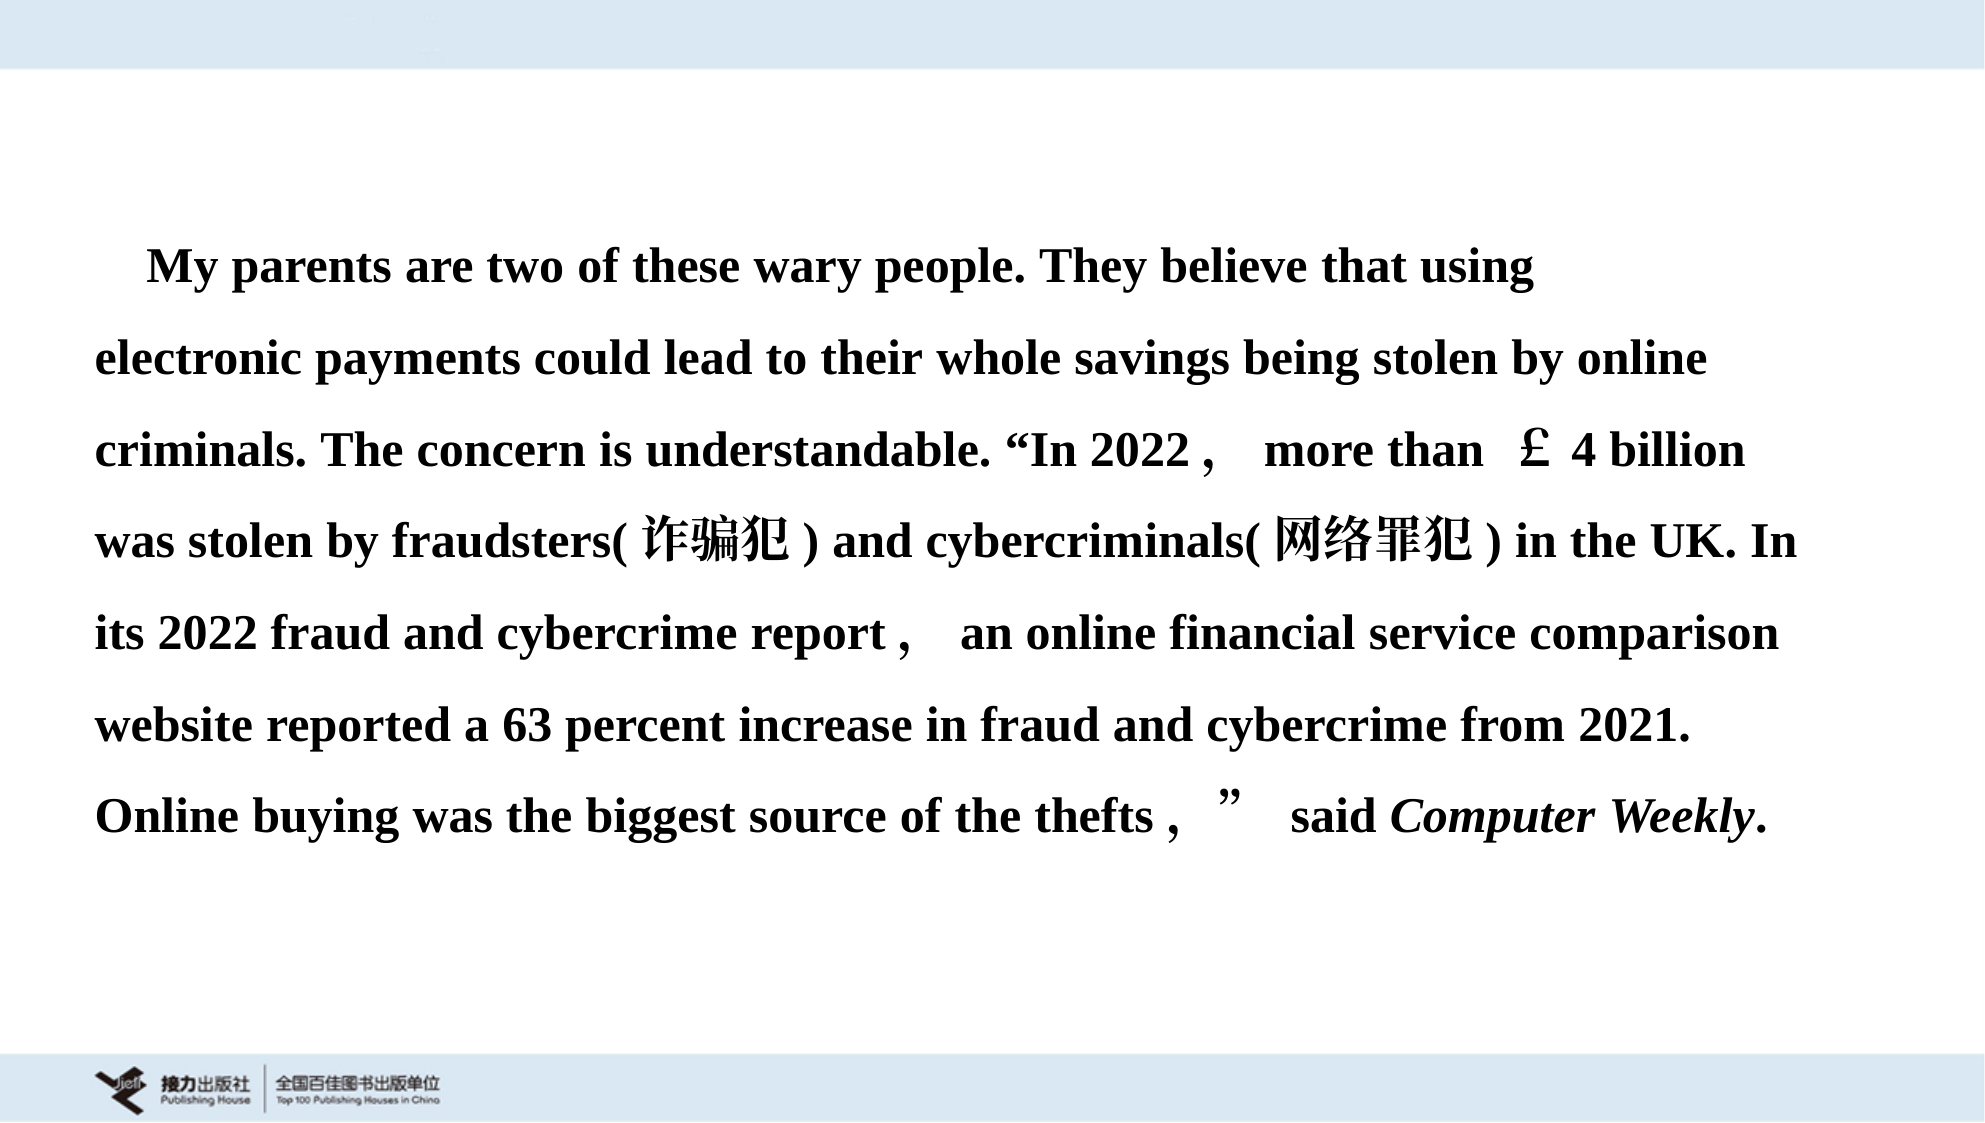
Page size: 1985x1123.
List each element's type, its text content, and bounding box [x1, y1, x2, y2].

picture [0, 0, 1985, 1122]
text_box My parents are two of these wary people. They believe that using electronic payments could lead to their whole savings being stolen by online criminals. The concern is understandable. “In 2022，more than ￡4 billion was stolen by fraudsters(诈骗犯) and cybercriminals(网络罪犯) in the UK. In its 2022 fraud and cybercrime report，an online financial service comparison website reported a 63 percent increase in fraud and cybercrime from 2021. Online buying was the biggest source of the thefts，” said Computer Weekly. [94, 201, 1892, 935]
